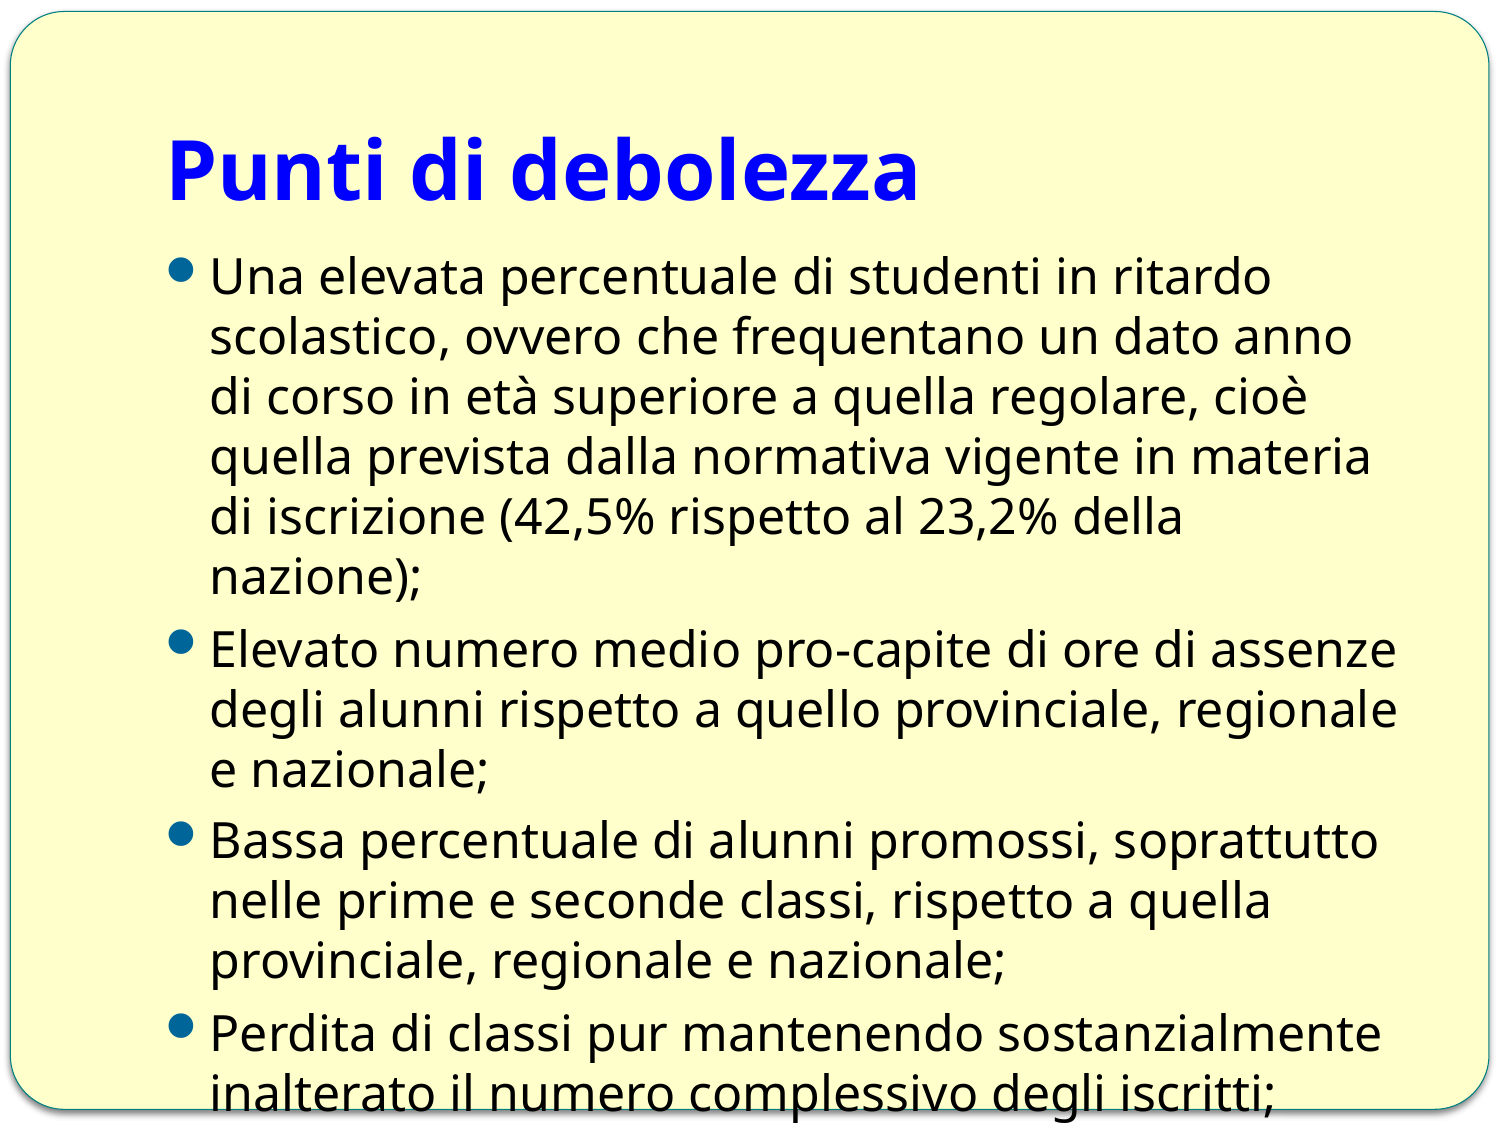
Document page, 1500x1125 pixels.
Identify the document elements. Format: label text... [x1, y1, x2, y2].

list Una elevata percentuale di studenti in ritardo scolastico, ovvero che frequentano un dato anno di corso in età superiore a quella regolare, cioè quella prevista dalla normativa vigente in materia di iscrizione (42,5% rispetto al 23,2% della nazione); Elevato numero medio pro-capite di ore di assenze degli alunni rispetto a quello provinciale, regionale e nazionale; Bassa percentuale di alunni promossi, soprattutto nelle prime e seconde classi, rispetto a quella provinciale, regionale e nazionale; Perdita di classi pur mantenendo sostanzialmente inalterato il numero complessivo degli iscritti; [149, 237, 1426, 1071]
title Punti di debolezza [149, 44, 1426, 233]
